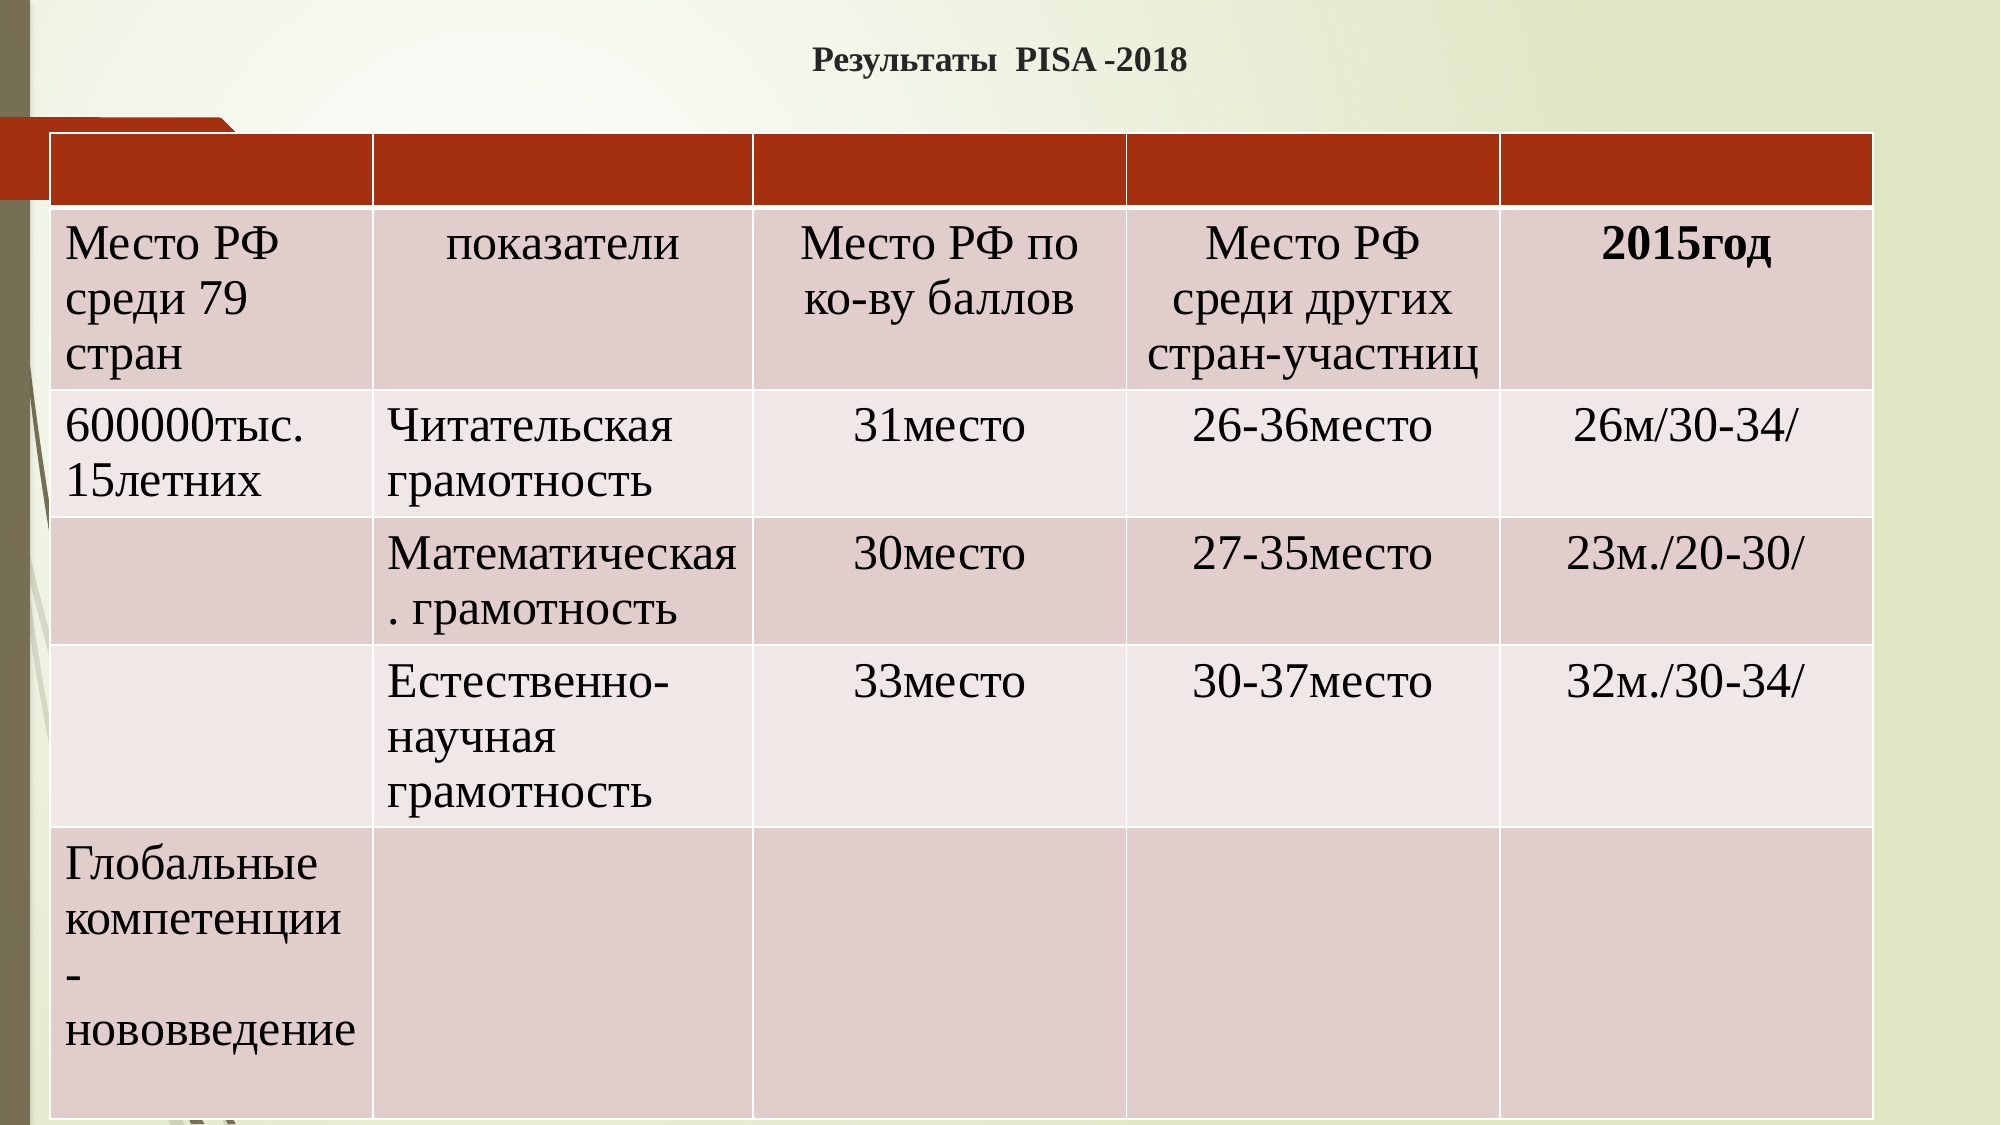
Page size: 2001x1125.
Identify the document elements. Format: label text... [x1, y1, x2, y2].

table_cell 23м./20-30/ [1501, 518, 1872, 644]
title Результаты PISA -2018 [383, 2, 1617, 114]
table_cell Место РФ по ко-ву баллов [754, 210, 1126, 389]
table_cell [374, 828, 752, 1118]
table_header [374, 134, 752, 205]
table_cell [1501, 828, 1872, 1118]
table_cell 26-36место [1127, 391, 1499, 516]
table_cell Глобальные компетенции-нововведение [51, 828, 372, 1118]
table_cell Место РФ среди других стран-участниц [1127, 210, 1499, 389]
table_cell показатели [374, 210, 752, 389]
table_cell 32м./30-34/ [1501, 646, 1872, 826]
table_cell 27-35место [1127, 518, 1499, 644]
table_cell [51, 646, 372, 826]
table_cell Естественно-научная грамотность [374, 646, 752, 826]
table_cell 600000тыс. 15летних [51, 391, 372, 516]
table_header [1501, 134, 1872, 205]
table_cell 30-37место [1127, 646, 1499, 826]
table_cell Математическая. грамотность [374, 518, 752, 644]
table_header [51, 134, 372, 205]
table_cell 30место [754, 518, 1126, 644]
table_cell 26м/30-34/ [1501, 391, 1872, 516]
table_cell 2015год [1501, 210, 1872, 389]
table_cell Место РФ среди 79 стран [51, 210, 372, 389]
table_cell [754, 828, 1126, 1118]
table_cell 31место [754, 391, 1126, 516]
table_header [1127, 134, 1499, 205]
table_cell 33место [754, 646, 1126, 826]
table_cell [1127, 828, 1499, 1118]
table_header [754, 134, 1126, 205]
table_cell [51, 518, 372, 644]
table_cell Читательская грамотность [374, 391, 752, 516]
